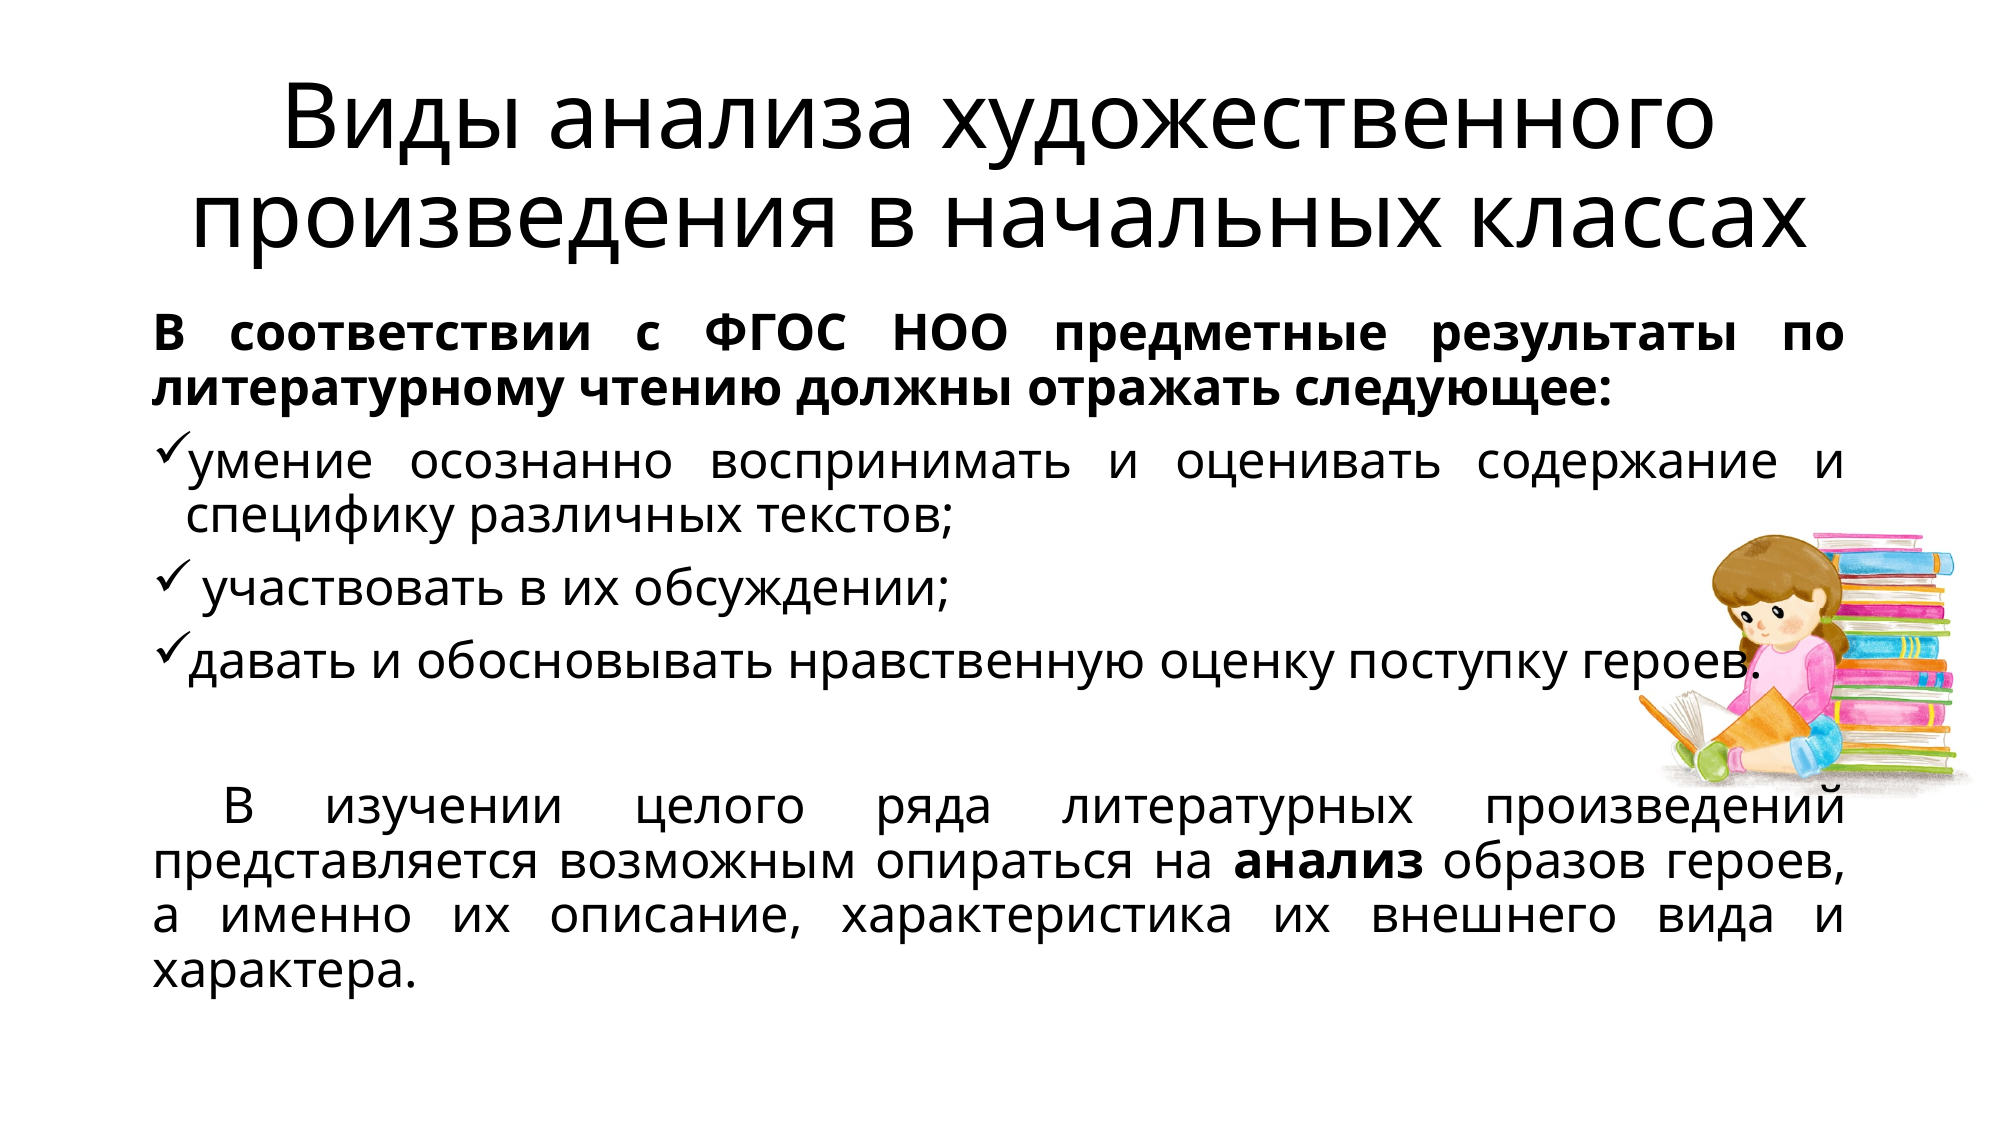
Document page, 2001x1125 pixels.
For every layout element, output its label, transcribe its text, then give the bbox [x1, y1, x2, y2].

list В соответствии с ФГОС НОО предметные результаты по литературному чтению должны отражать следующее: умение осознанно воспринимать и оценивать содержание и специфику различных текстов; участвовать в их обсуждении; давать и обосновывать нравственную оценку поступку героев. В изучении целого ряда литературных произведений представляется возможным опираться на анализ образов героев, а именно их описание, характеристика их внешнего вида и характера. [137, 299, 1863, 1014]
picture [1628, 503, 1986, 809]
title Виды анализа художественного произведения в начальных классах [137, 59, 1863, 278]
